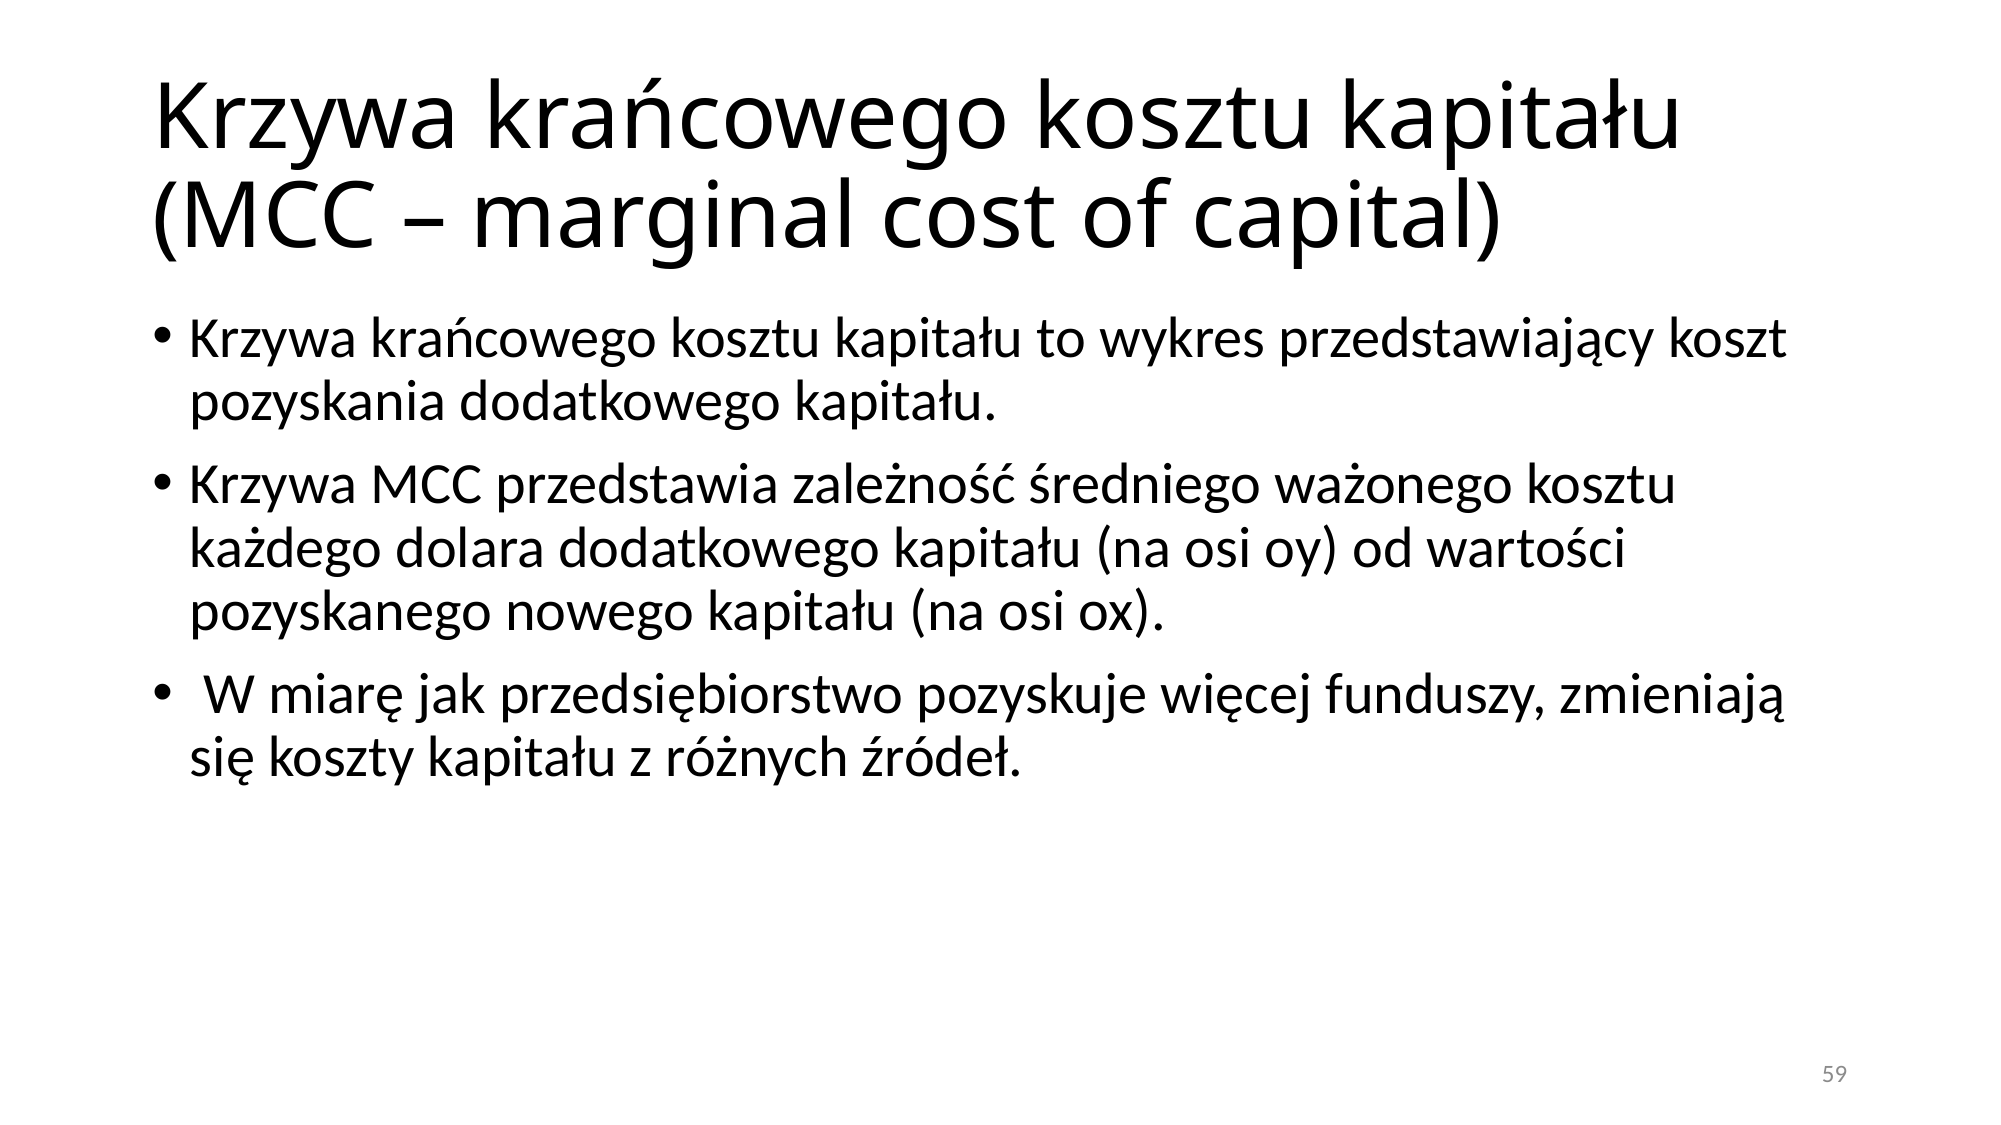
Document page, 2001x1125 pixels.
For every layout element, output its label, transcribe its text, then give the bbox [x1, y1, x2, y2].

list Krzywa krańcowego kosztu kapitału to wykres przedstawiający koszt pozyskania dodatkowego kapitału. Krzywa MCC przedstawia zależność średniego ważonego kosztu każdego dolara dodatkowego kapitału (na osi oy) od wartości pozyskanego nowego kapitału (na osi ox). W miarę jak przedsiębiorstwo pozyskuje więcej funduszy, zmieniają się koszty kapitału z różnych źródeł. [137, 299, 1863, 1014]
title Krzywa krańcowego kosztu kapitału (MCC – marginal cost of capital) [137, 59, 1863, 278]
slide_number 59 [1412, 1042, 1863, 1103]
